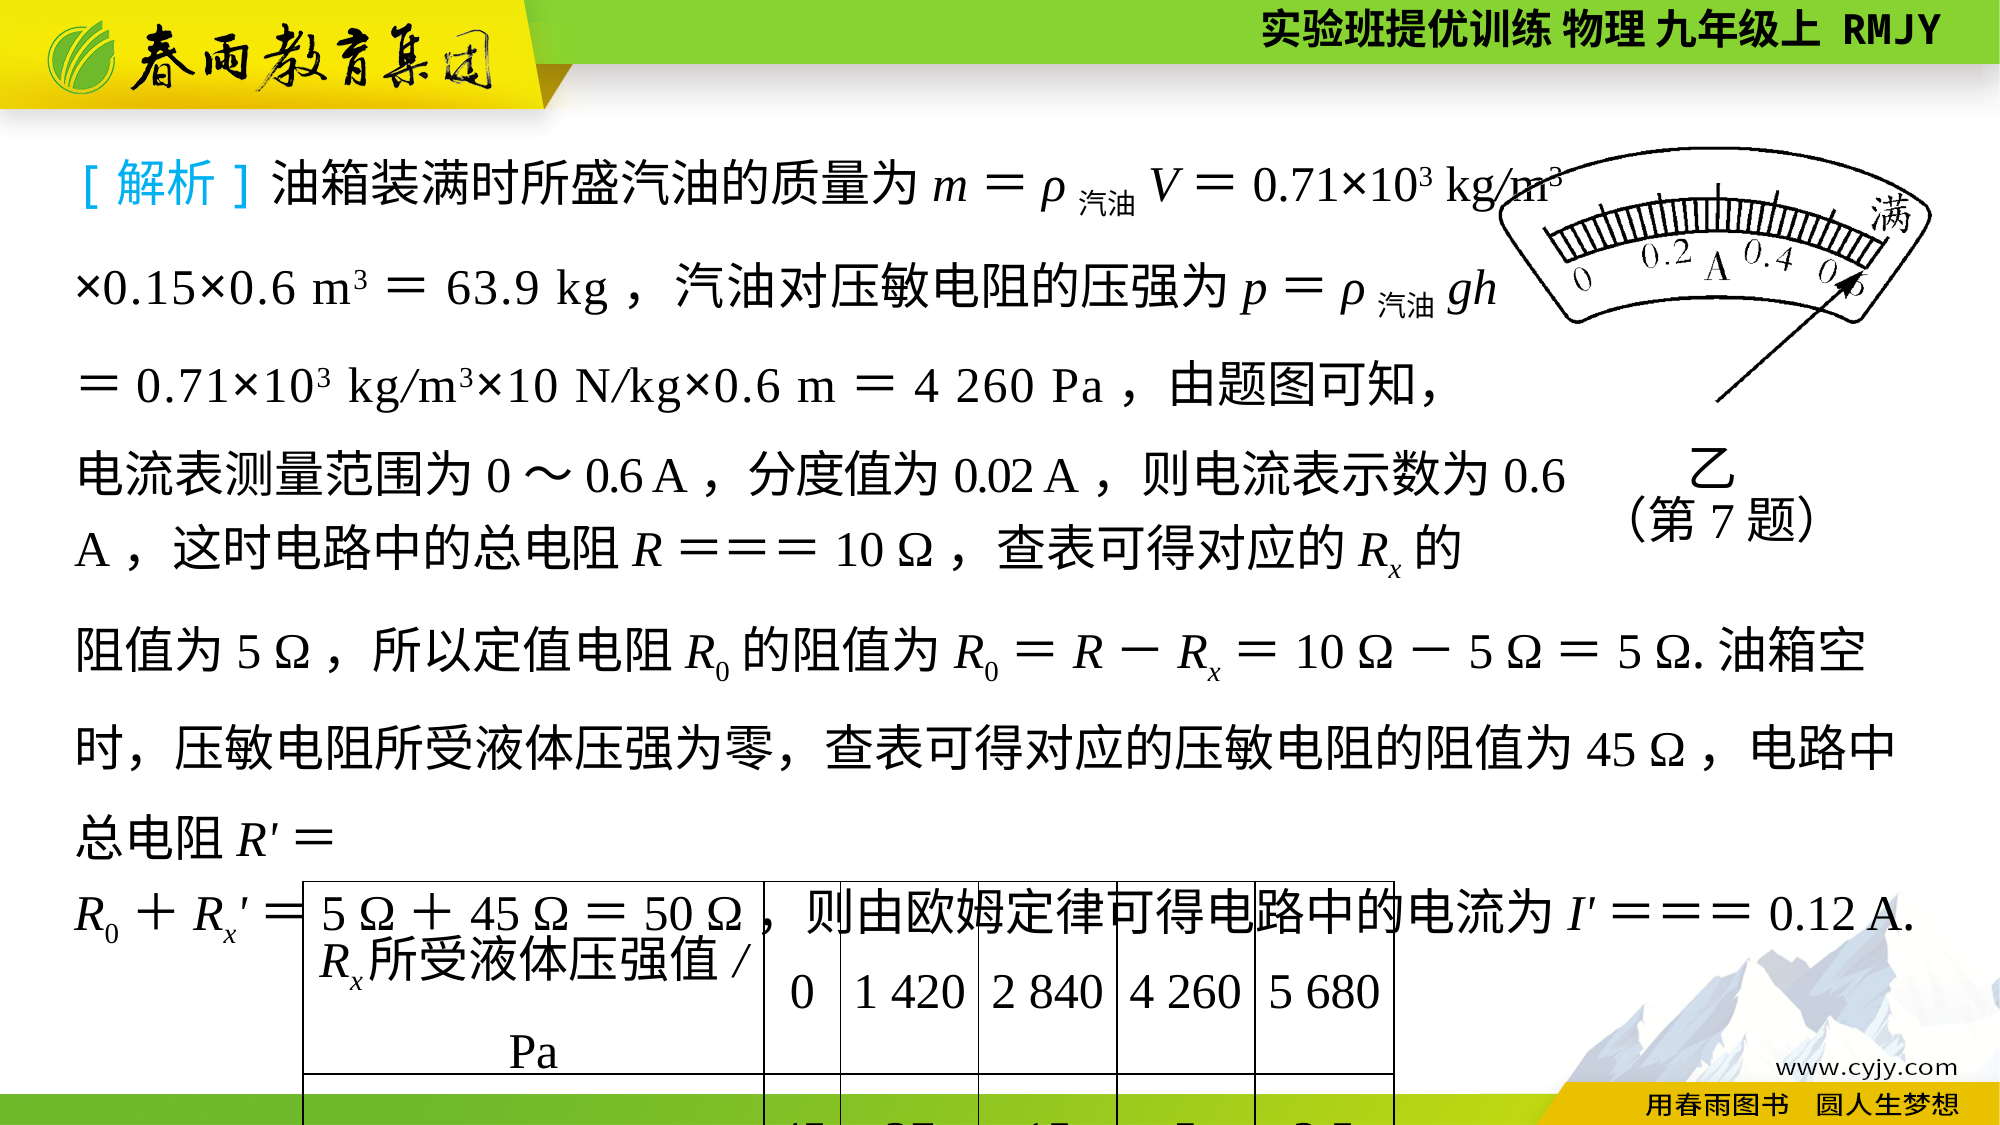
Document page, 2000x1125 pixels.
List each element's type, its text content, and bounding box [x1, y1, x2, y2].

table_cell Rx对应的电阻/Ω [304, 1075, 763, 1125]
table_header 1 420 [841, 882, 978, 1073]
table_cell 15 [979, 1075, 1116, 1125]
text_box 乙 [1673, 420, 1753, 481]
table_header 2 840 [979, 882, 1116, 1073]
table_cell 5 [1118, 1075, 1254, 1125]
table_header 4 260 [1118, 882, 1254, 1073]
table_cell 2.5 [1256, 1075, 1393, 1125]
picture [0, 0, 2000, 1125]
table_header 0 [765, 882, 840, 1073]
table_cell 27 [841, 1075, 978, 1125]
table_cell 45 [765, 1075, 840, 1125]
table_header Rx所受液体压强值/Pa [304, 882, 763, 1073]
text_box （第7题） [1583, 481, 1862, 556]
table_header 5 680 [1256, 882, 1393, 1073]
